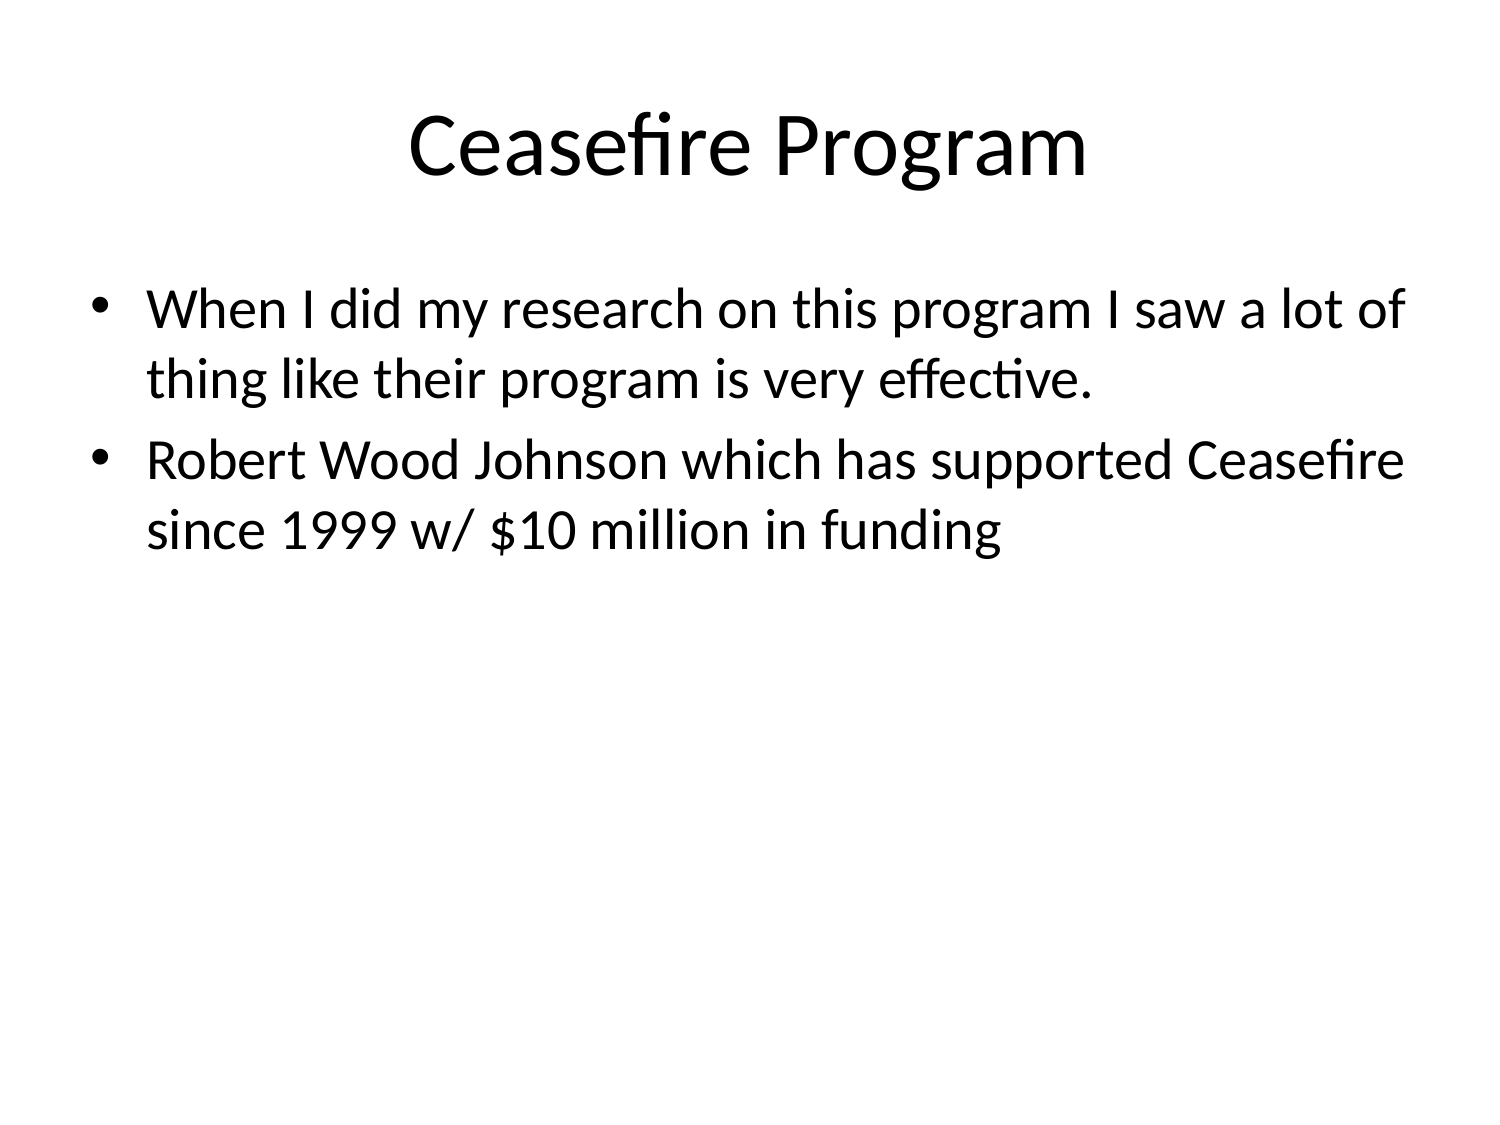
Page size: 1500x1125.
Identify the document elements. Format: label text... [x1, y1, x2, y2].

list When I did my research on this program I saw a lot of thing like their program is very effective. Robert Wood Johnson which has supported Ceasefire since 1999 w/ $10 million in funding [75, 262, 1425, 1005]
title Ceasefire Program [75, 45, 1425, 233]
